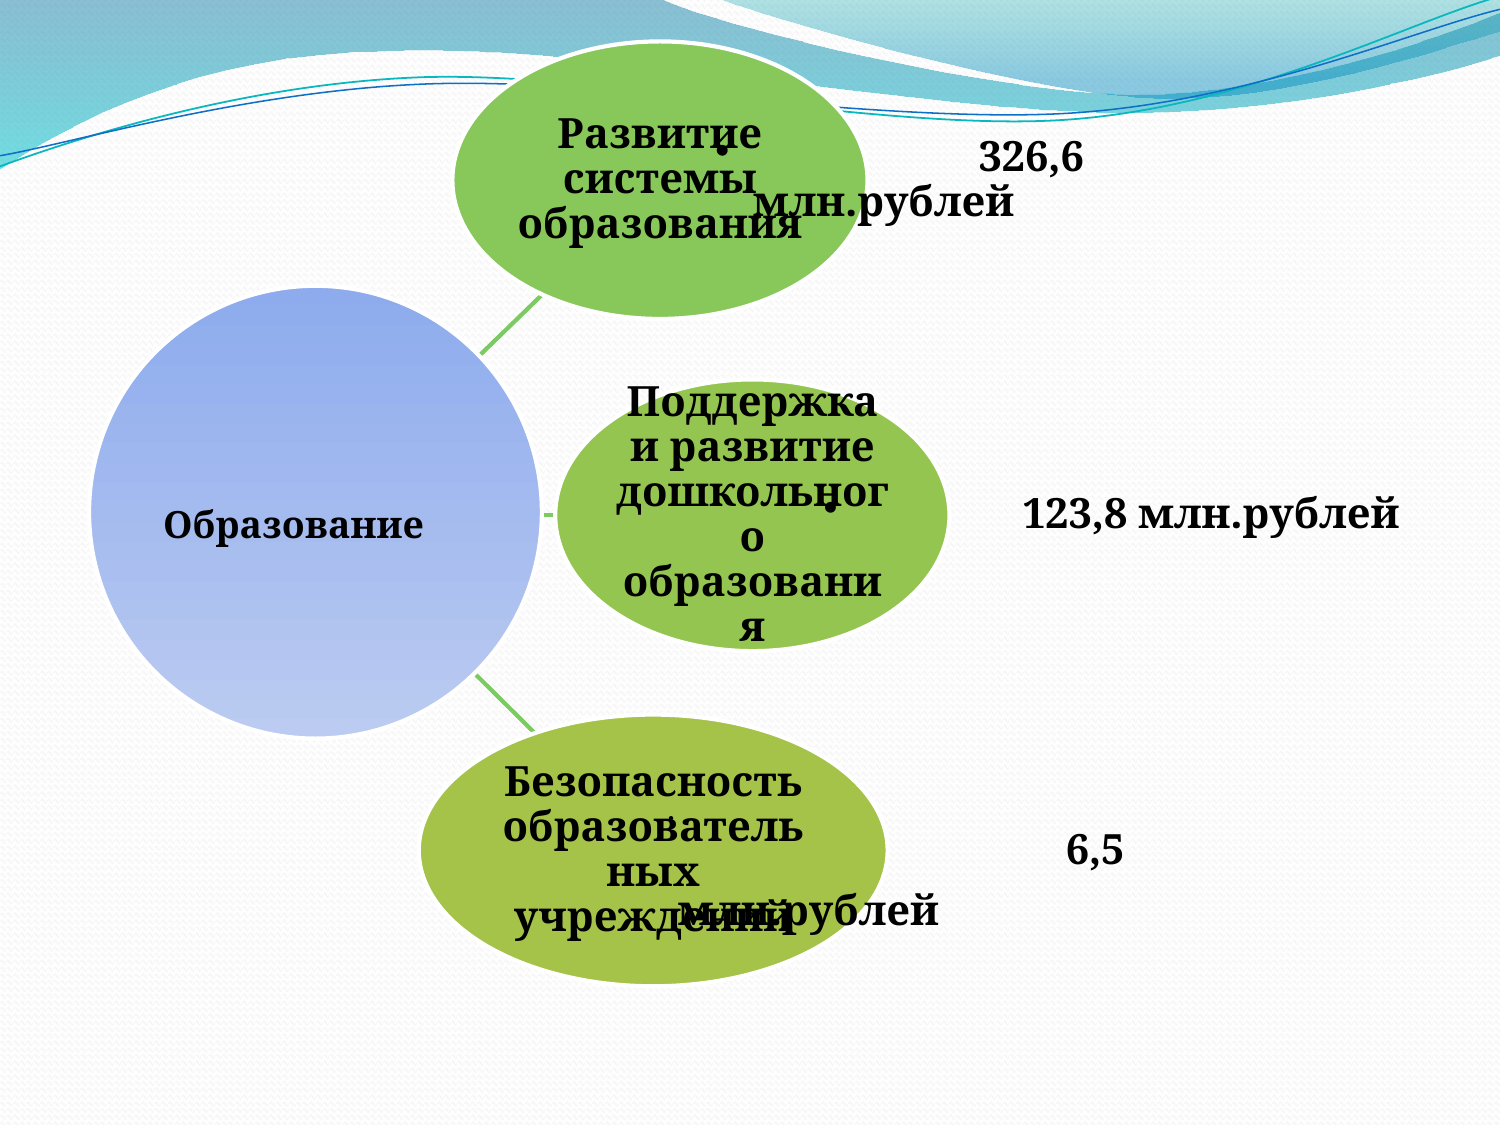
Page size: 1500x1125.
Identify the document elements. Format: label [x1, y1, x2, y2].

list [76, 42, 1427, 986]
